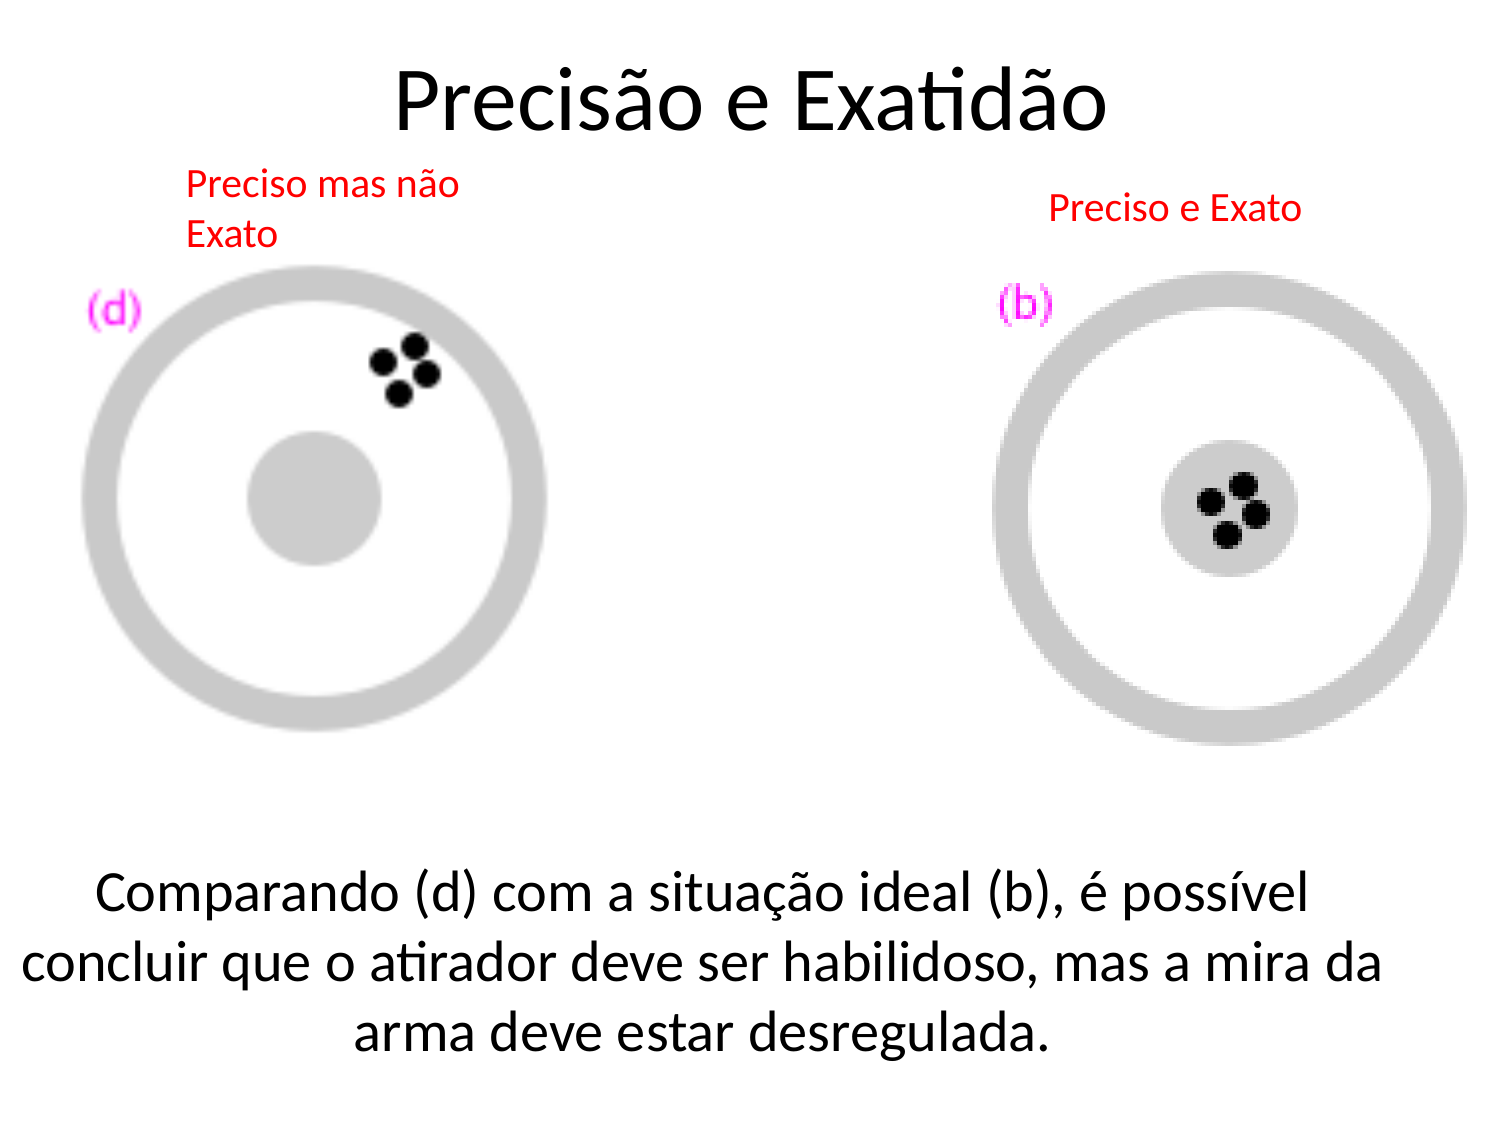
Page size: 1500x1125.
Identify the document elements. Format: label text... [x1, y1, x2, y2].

picture [0, 255, 596, 757]
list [839, 255, 1500, 788]
text_box Preciso mas não Exato [171, 148, 514, 253]
text_box Preciso e Exato [1033, 172, 1447, 238]
title Precisão e Exatidão [76, 0, 1427, 188]
text_box Comparando (d) com a situação ideal (b), é possível concluir que o atirador deve ser habilidoso, mas a mira da arma deve estar desregulada. [0, 846, 1406, 1071]
